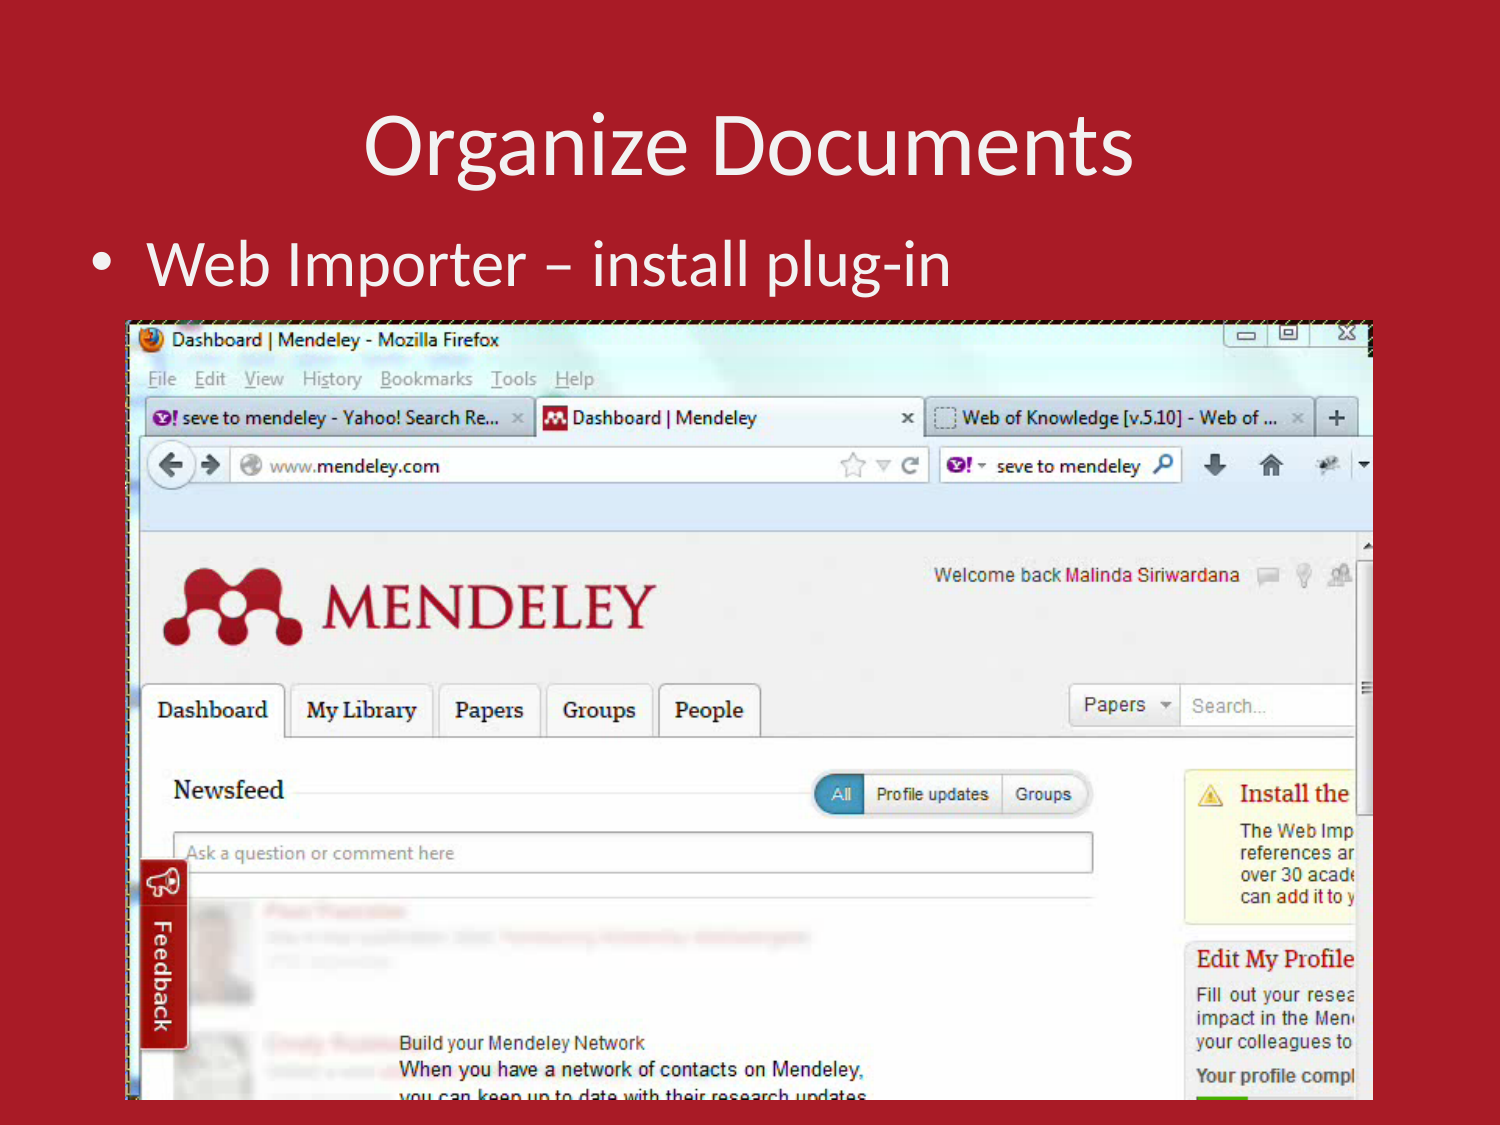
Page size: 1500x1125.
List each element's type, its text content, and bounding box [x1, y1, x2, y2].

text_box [124, 319, 1374, 1101]
list Web Importer – install plug-in [75, 212, 1425, 955]
title Organize Documents [75, 45, 1425, 212]
